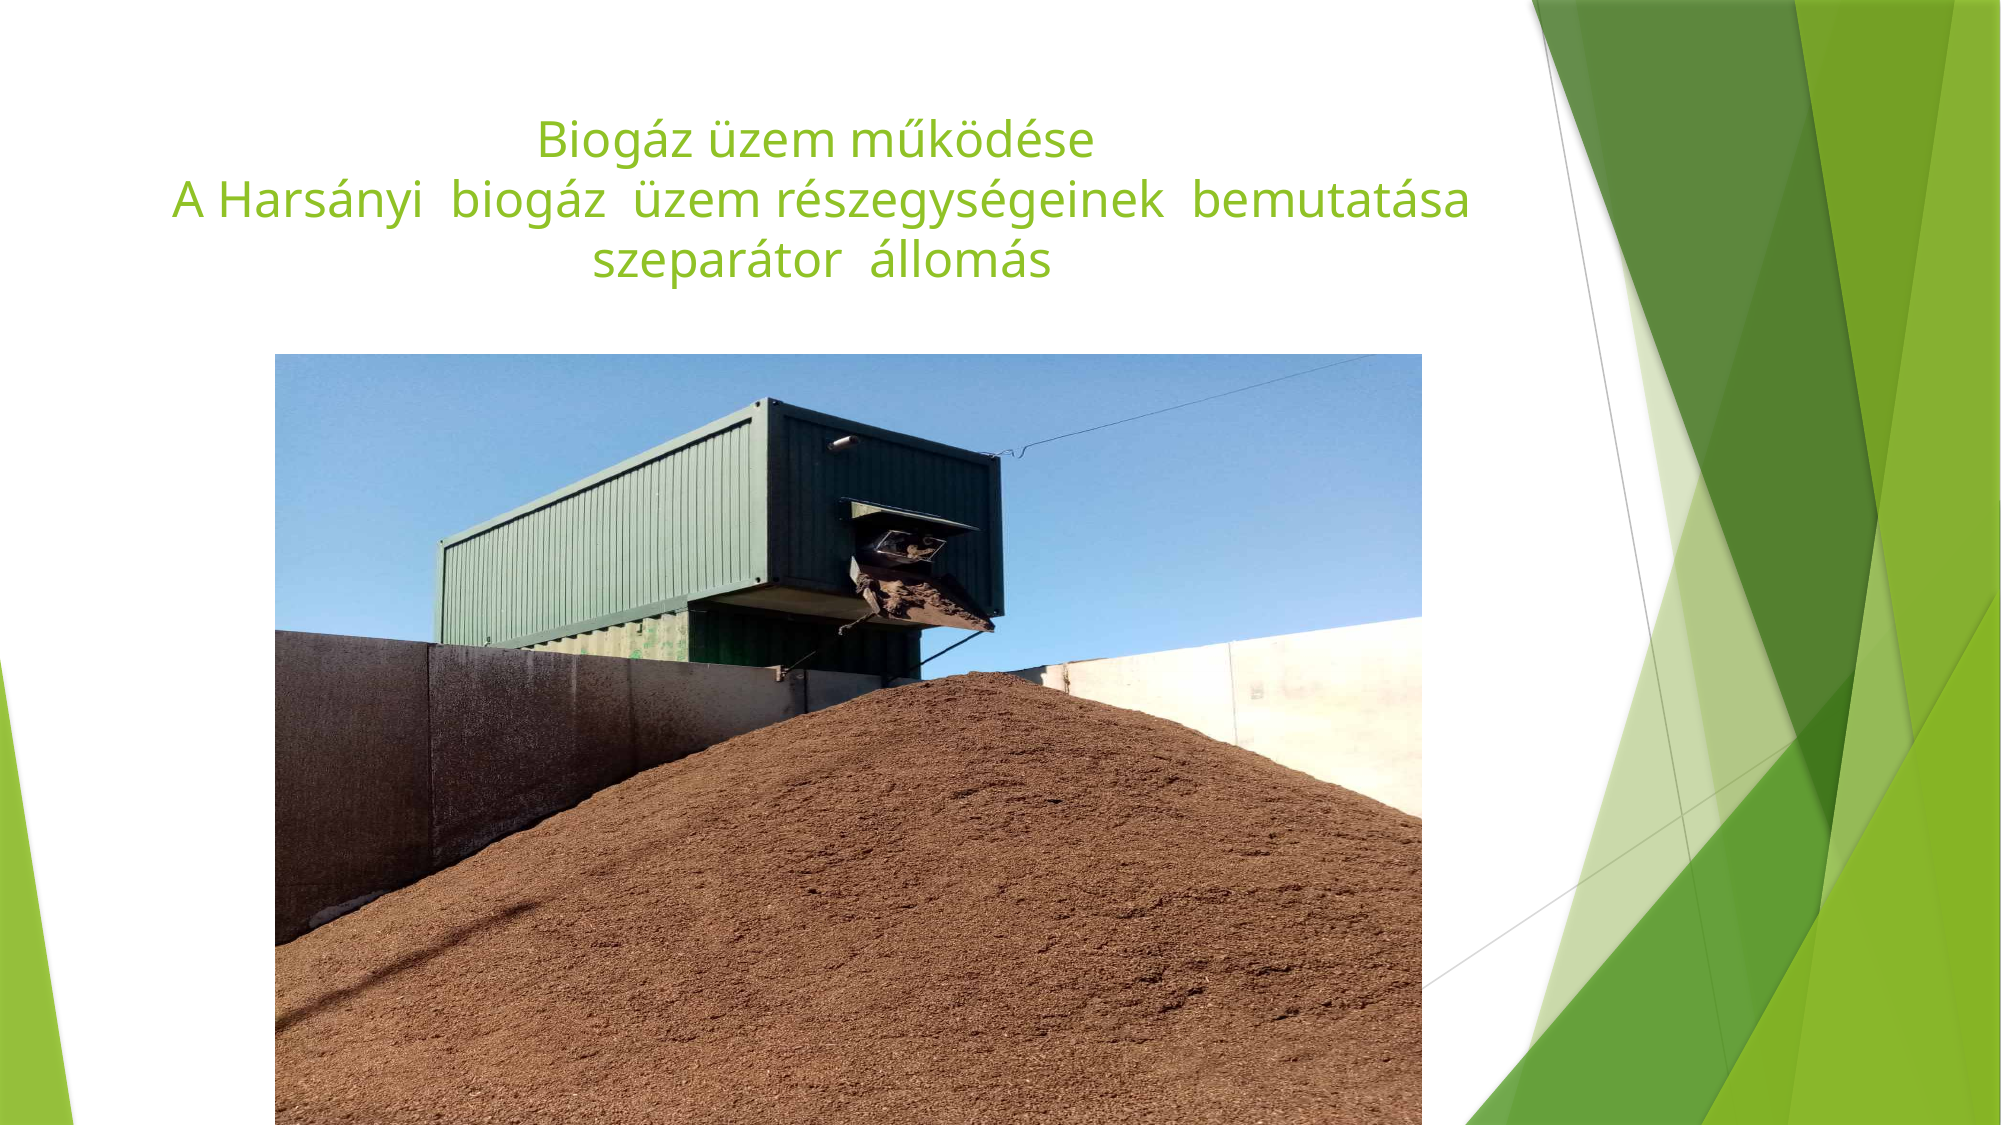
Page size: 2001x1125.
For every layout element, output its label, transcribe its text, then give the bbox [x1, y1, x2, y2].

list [274, 353, 1423, 1125]
title Biogáz üzem működése A Harsányi biogáz üzem részegységeinek bemutatása szeparátor állomás [111, 99, 1522, 317]
